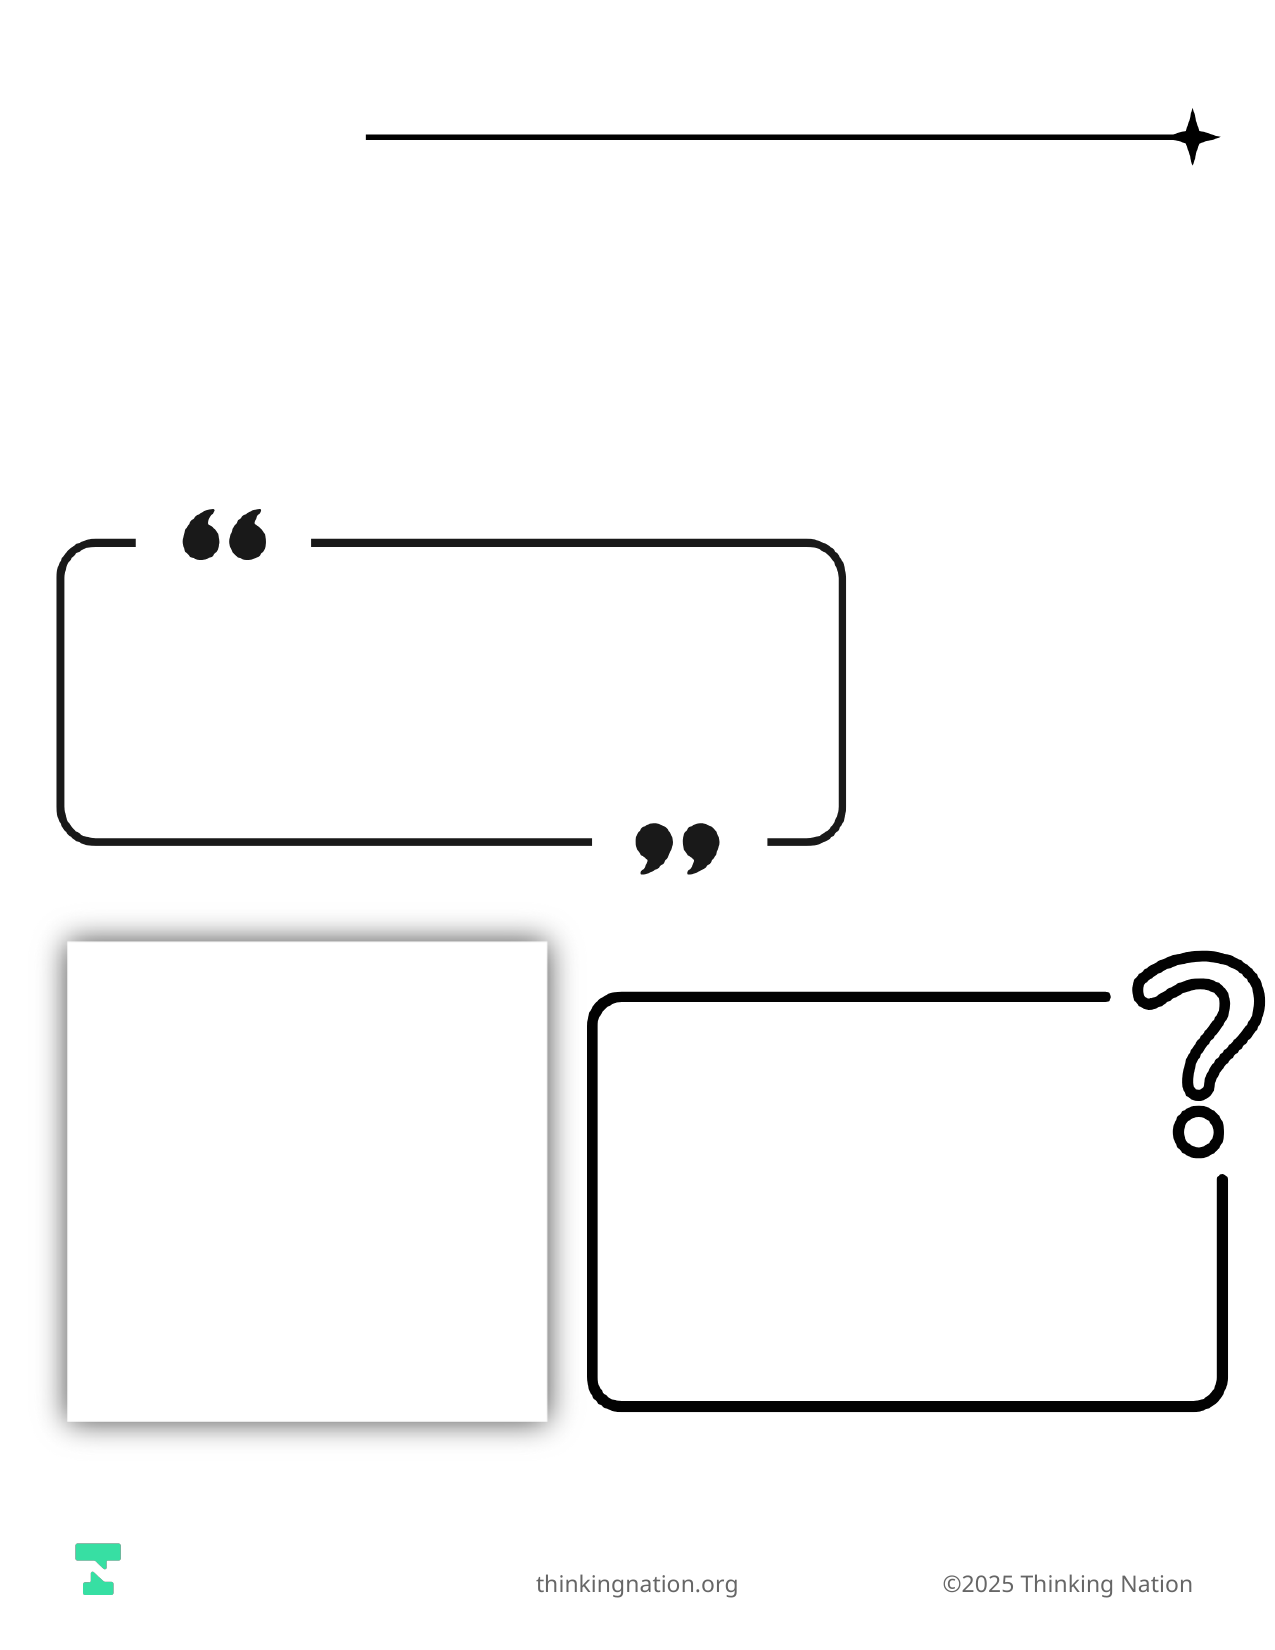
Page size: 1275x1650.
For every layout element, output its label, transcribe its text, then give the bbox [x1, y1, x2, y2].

picture [0, 0, 1275, 1650]
text_box ©2025 Thinking Nation [907, 1553, 1210, 1605]
text_box thinkingnation.org [486, 1553, 789, 1605]
